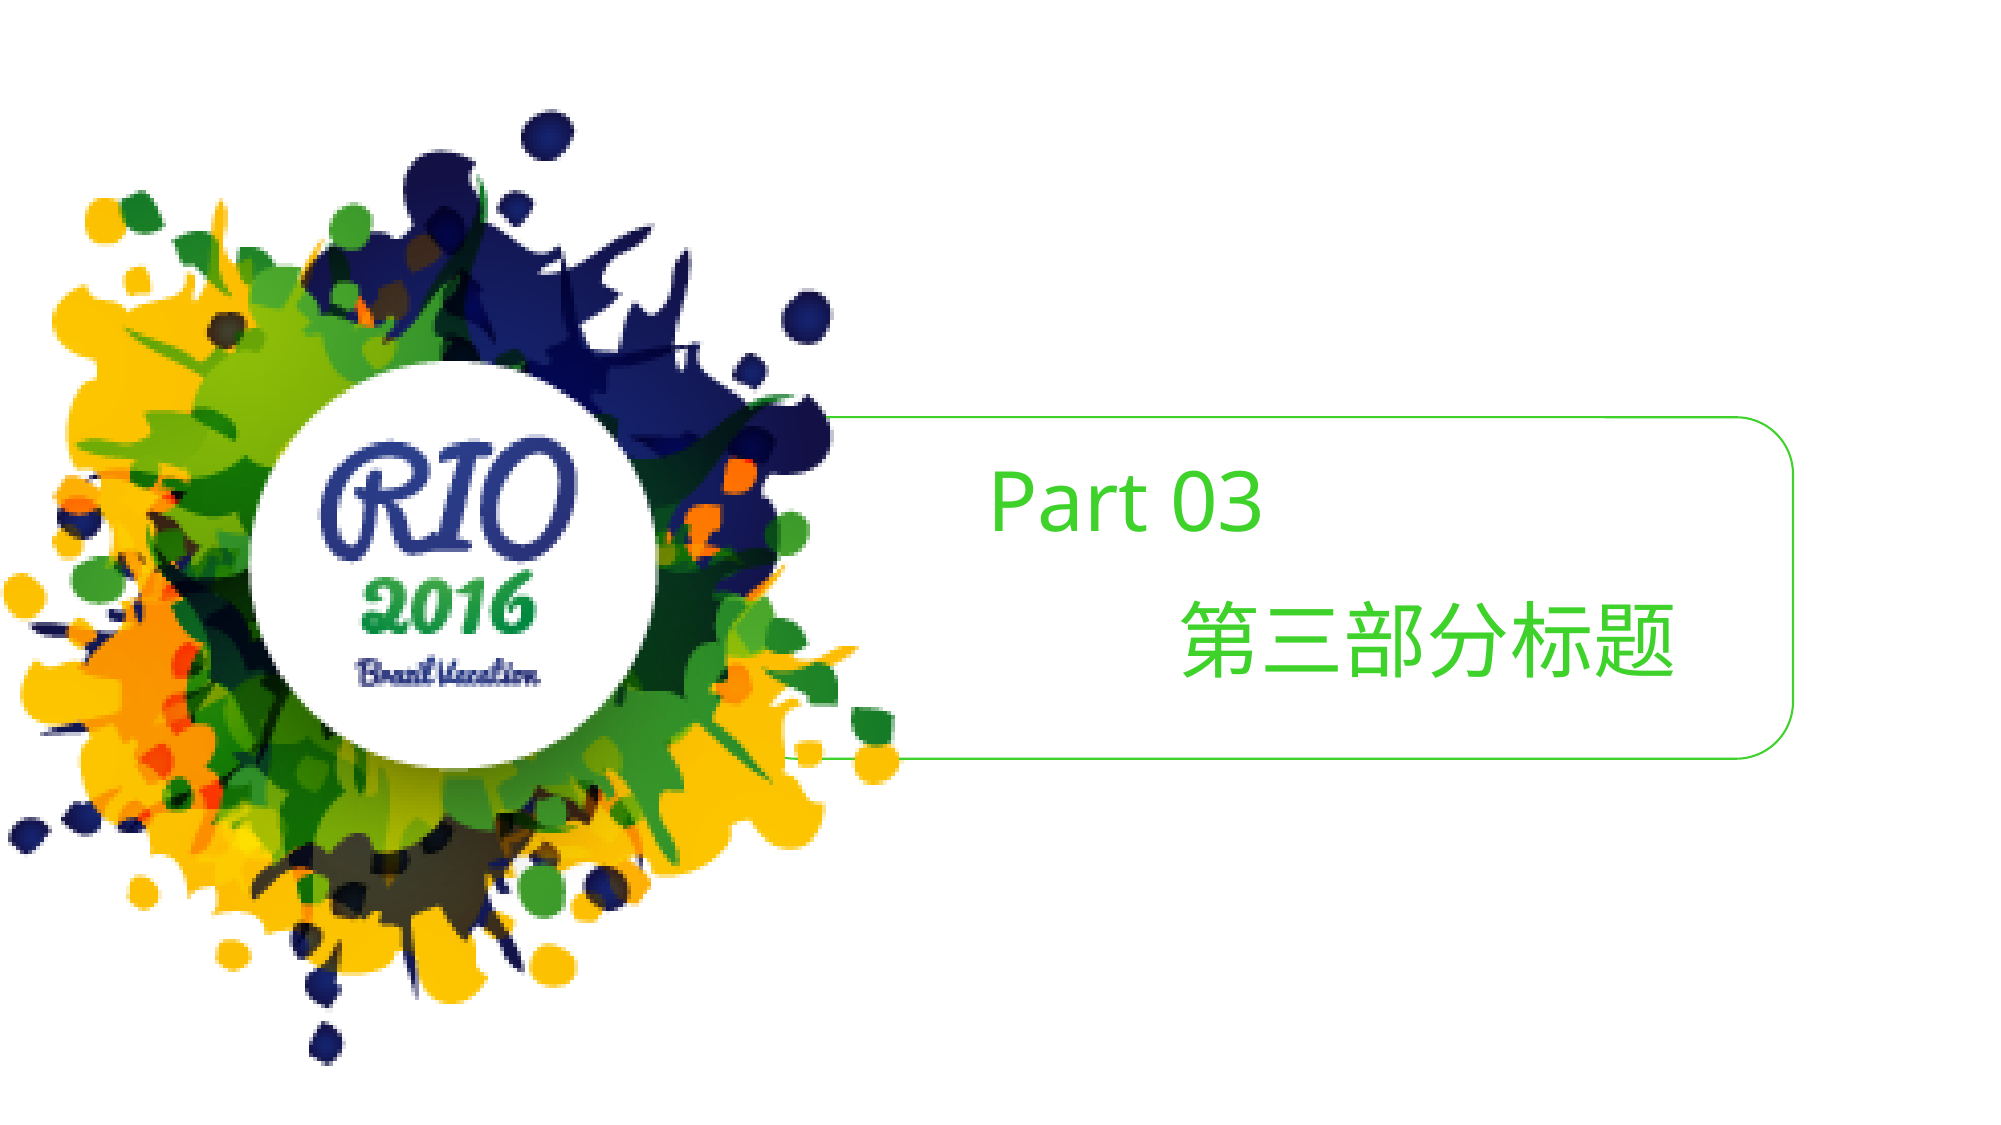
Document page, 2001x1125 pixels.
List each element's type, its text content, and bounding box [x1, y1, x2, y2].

text_box 第三部分标题 [1162, 580, 1692, 696]
picture [0, 109, 904, 1066]
text_box Part 03 [972, 440, 1281, 556]
text_box [904, 416, 1795, 760]
